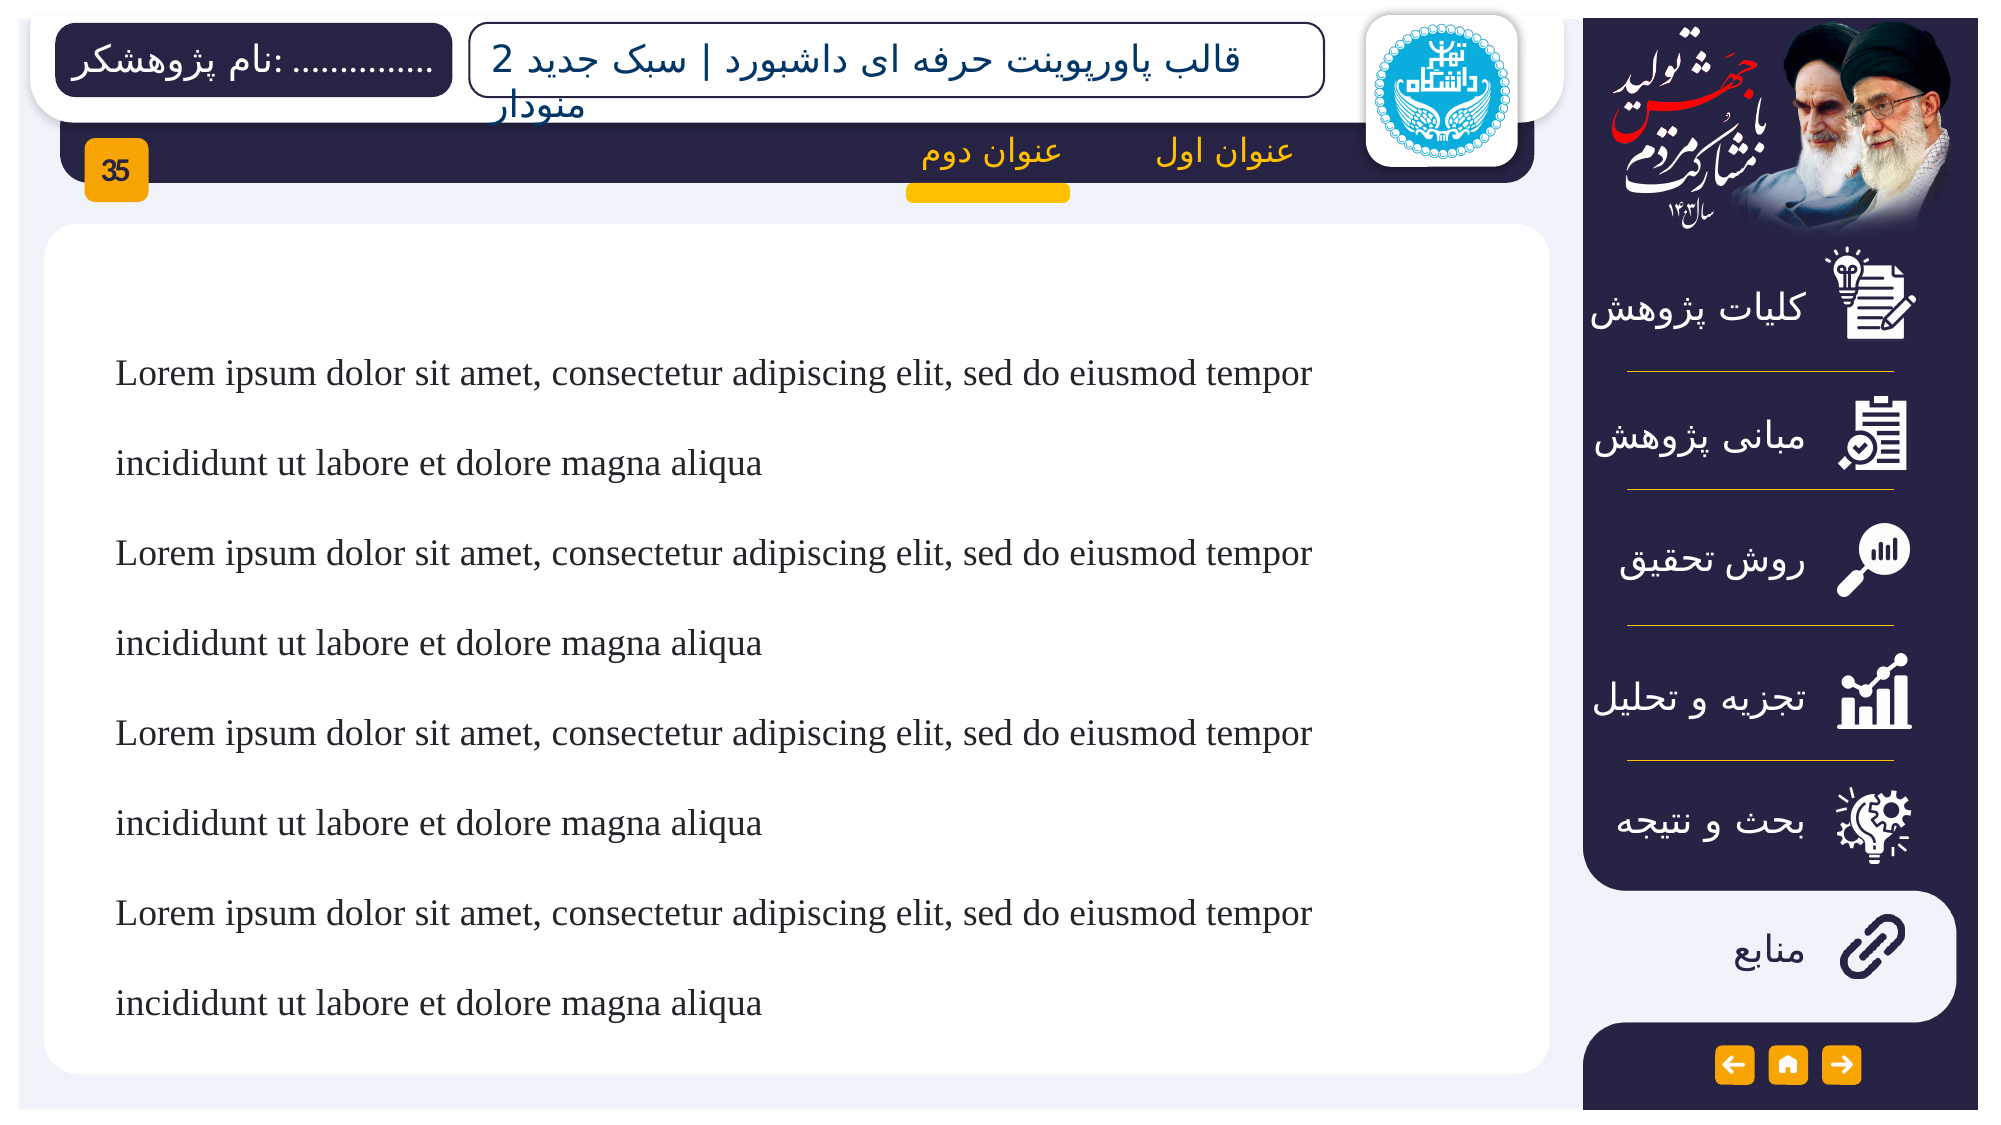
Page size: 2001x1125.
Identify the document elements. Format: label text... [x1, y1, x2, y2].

picture [1583, 5, 1978, 1110]
text_box [904, 181, 1071, 204]
text_box بحث و نتیجه [1594, 788, 1822, 849]
text_box [1364, 13, 1519, 168]
text_box عنوان اول [1132, 122, 1318, 177]
text_box [43, 222, 1551, 1076]
picture [1373, 22, 1511, 160]
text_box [1715, 1045, 1862, 1085]
text_box نام پژوهشکر: ............... [57, 27, 454, 87]
text_box تجزیه و تحلیل [1551, 665, 1822, 725]
text_box منابع [1674, 917, 1821, 977]
text_box 35 [81, 140, 151, 196]
text_box مبانی پژوهش [1551, 403, 1821, 464]
text_box روش تحقیق [1602, 527, 1821, 587]
text_box کلیات پژوهش [1551, 275, 1822, 336]
text_box عنوان دوم [899, 122, 1085, 177]
text_box قالب پاورپوینت حرفه ای داشبورد | سبک جدید 2 منودار [475, 27, 1335, 132]
text_box Lorem ipsum dolor sit amet, consectetur adipiscing elit, sed do eiusmod tempor incididunt ut labore et dolore magna aliqua Lorem ipsum dolor sit amet, consectetur adipiscing elit, sed do eiusmod tempor incididunt ut labore et dolore magna aliqua Lorem ipsum dolor sit amet, consectetur adipiscing elit, sed do eiusmod tempor incididunt ut labore et dolore magna aliqua Lorem ipsum dolor sit amet, consectetur adipiscing elit, sed do eiusmod tempor incididunt ut labore et dolore magna aliqua [100, 295, 1438, 1031]
